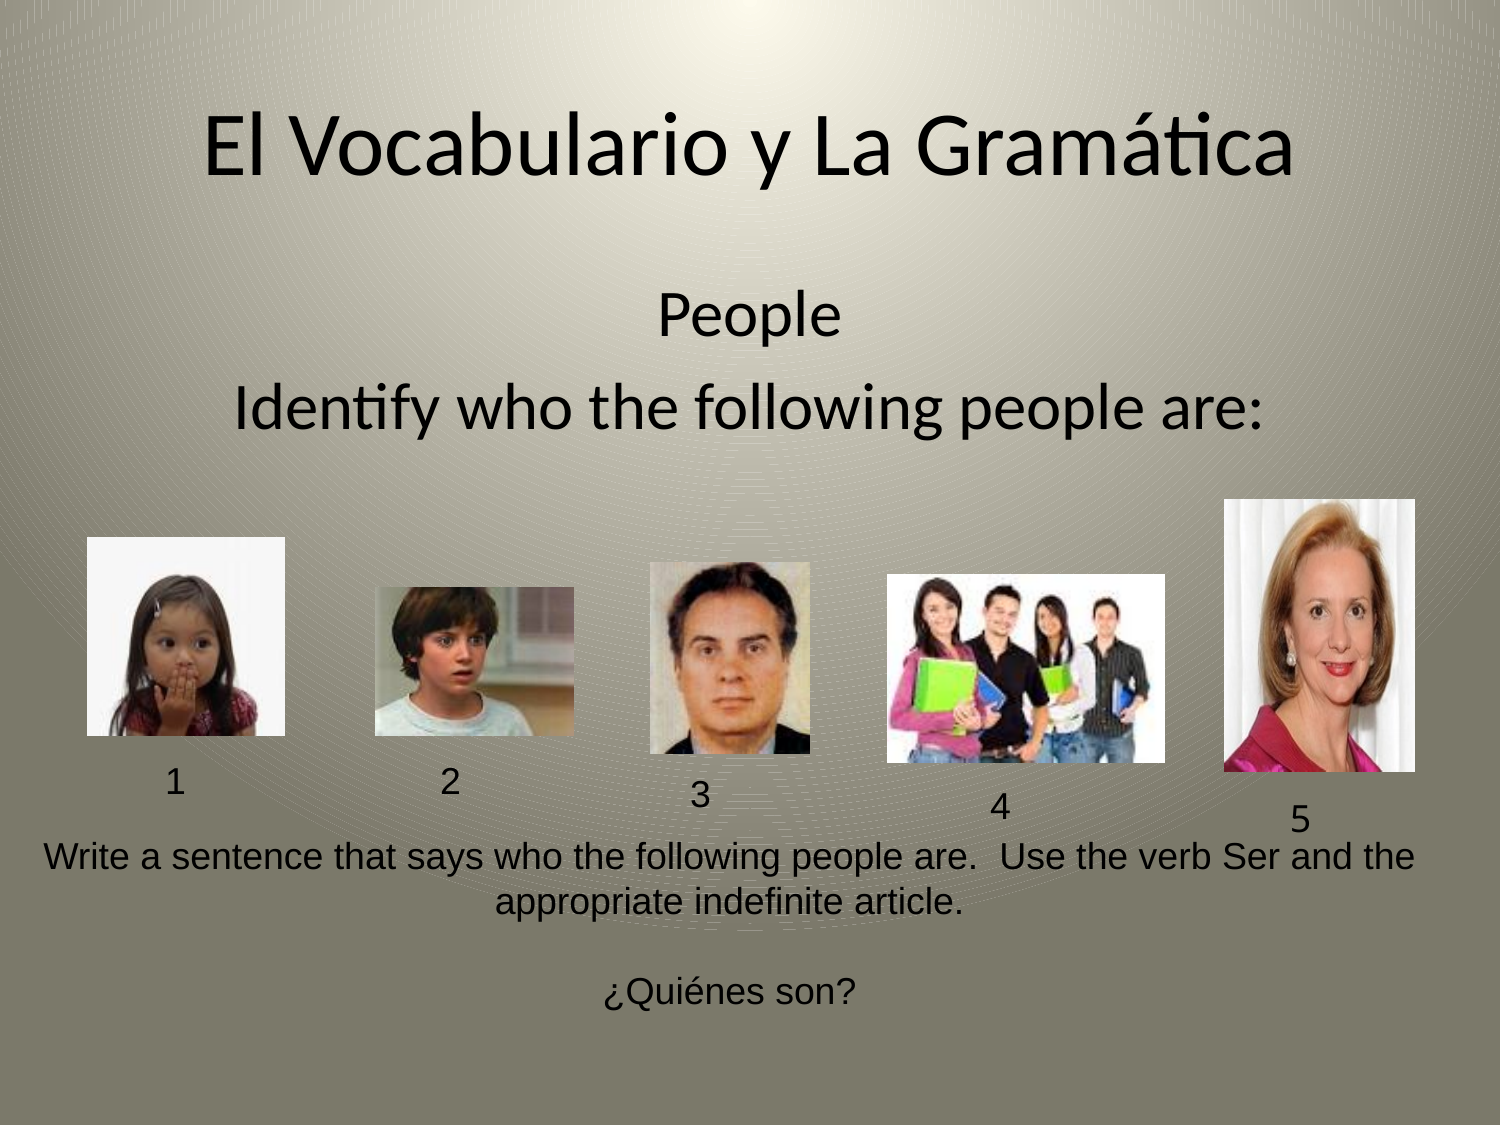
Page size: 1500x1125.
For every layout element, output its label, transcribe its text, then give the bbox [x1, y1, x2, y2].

picture [649, 562, 810, 754]
text_box 3 [675, 763, 726, 823]
picture [887, 574, 1165, 763]
text_box 1 [150, 749, 201, 810]
picture [87, 537, 285, 737]
text_box 2 [425, 749, 476, 810]
picture [1224, 499, 1415, 772]
picture [374, 587, 574, 737]
title El Vocabulario y La Gramática [75, 45, 1425, 233]
text_box 4 [975, 774, 1026, 824]
text_box 5 [1274, 787, 1326, 848]
text_box Write a sentence that says who the following people are. Use the verb Ser and the appropriate indefinite article. ¿Quiénes son? [17, 824, 1442, 1020]
list People Identify who the following people are: [75, 262, 1425, 824]
